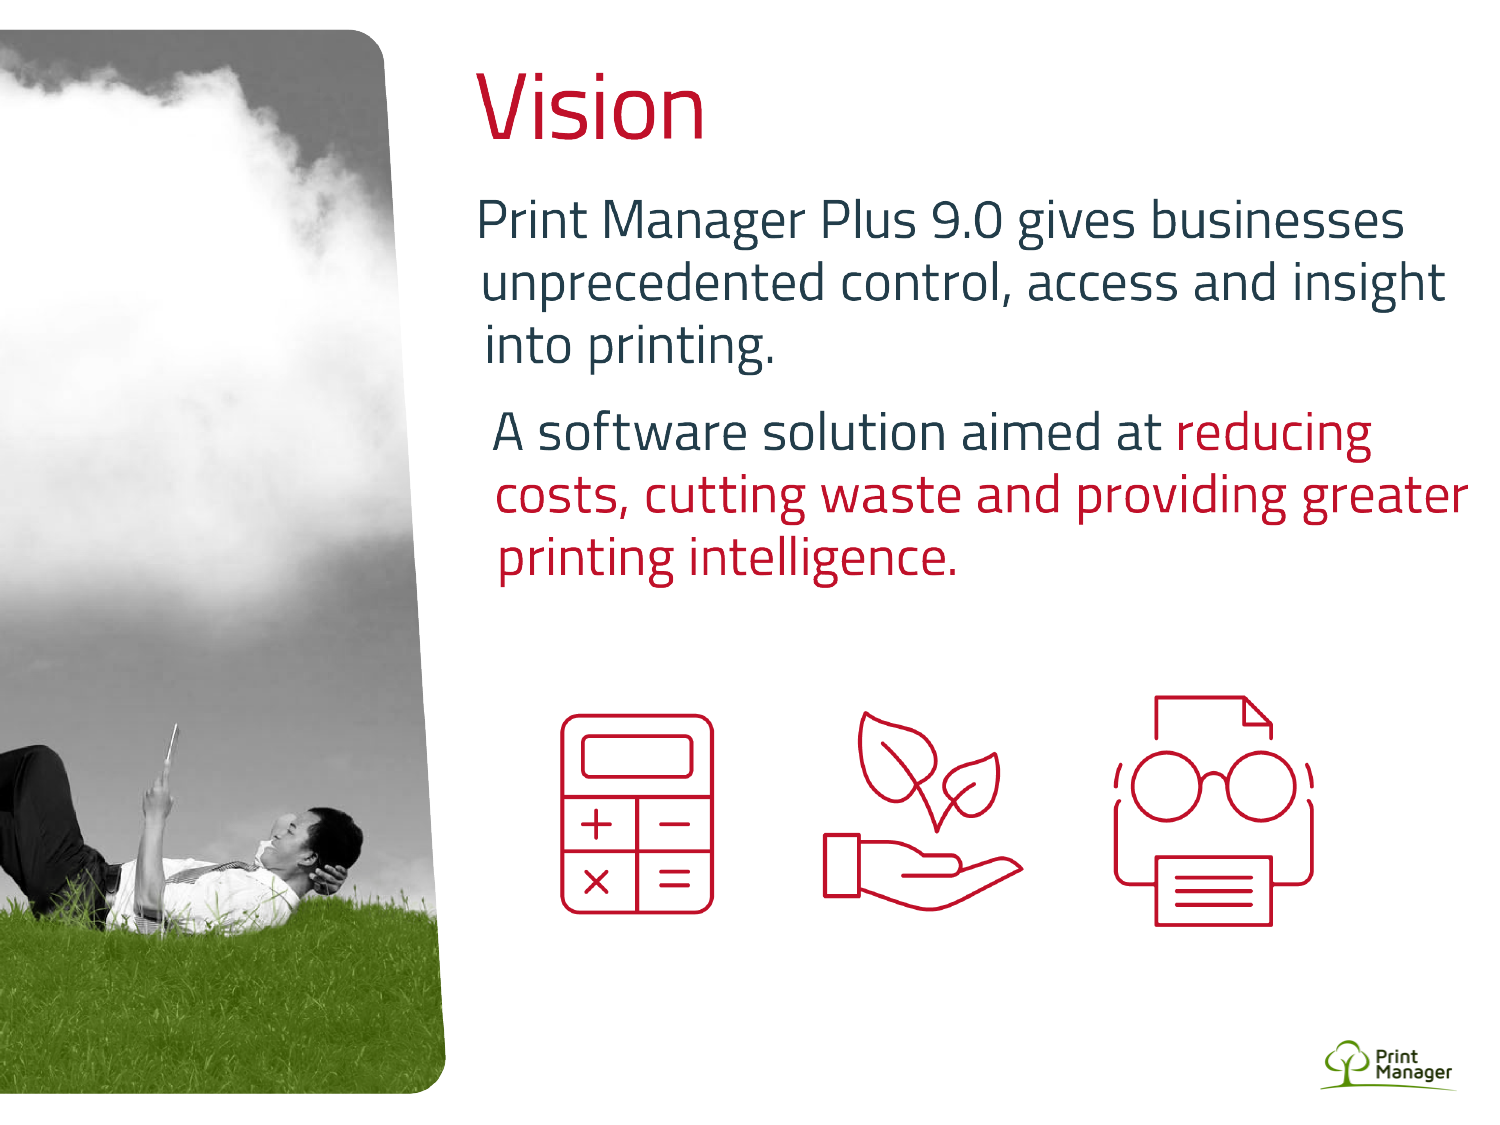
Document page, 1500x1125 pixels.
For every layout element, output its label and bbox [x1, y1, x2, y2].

picture [812, 687, 1032, 939]
picture [462, 62, 713, 152]
picture [460, 183, 1460, 386]
picture [1099, 687, 1331, 939]
picture [549, 687, 725, 942]
picture [0, 0, 453, 1125]
picture [462, 393, 1488, 596]
picture [1312, 1032, 1464, 1101]
